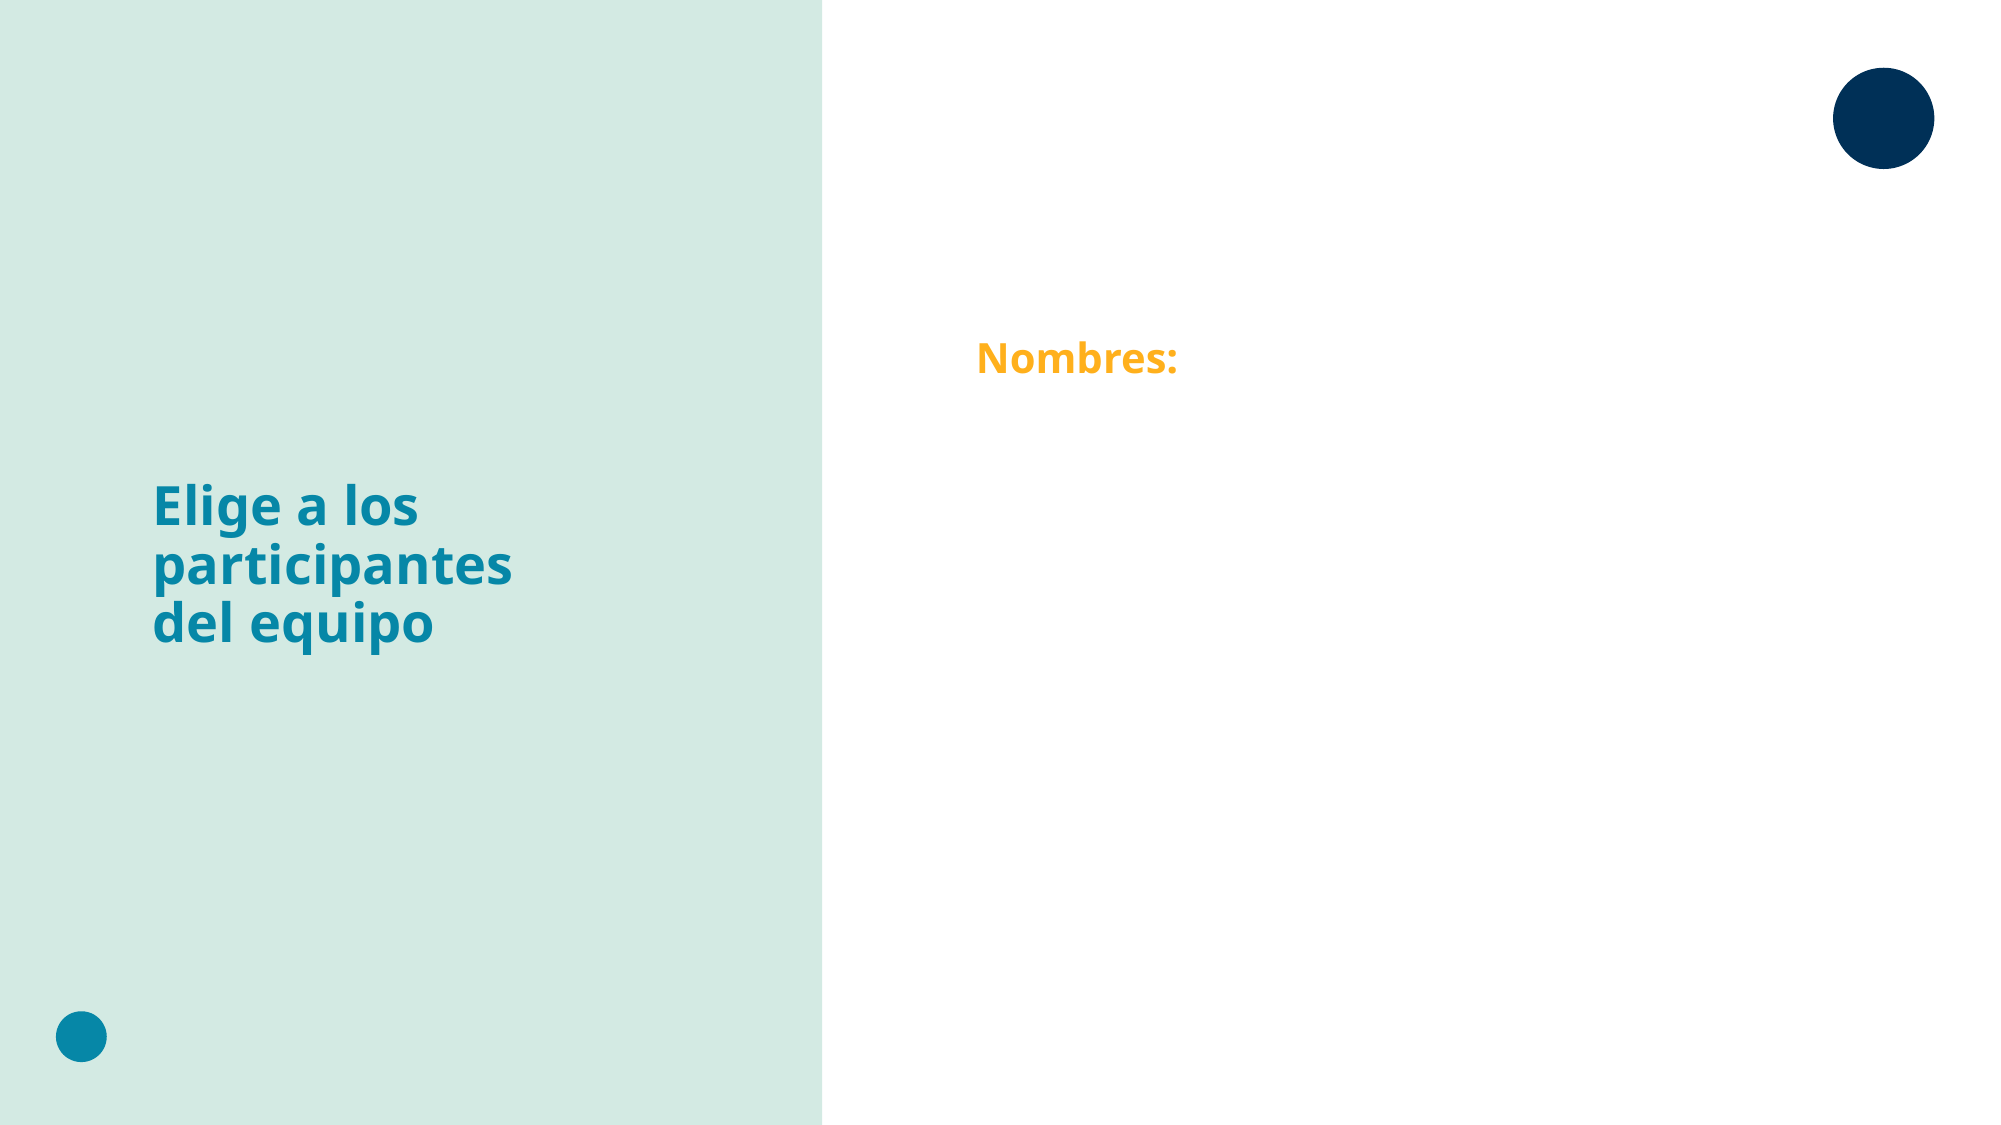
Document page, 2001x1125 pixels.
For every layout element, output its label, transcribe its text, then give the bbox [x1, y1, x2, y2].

title Elige a los participantes del equipo [137, 462, 791, 662]
list Nombres: [960, 329, 1882, 408]
